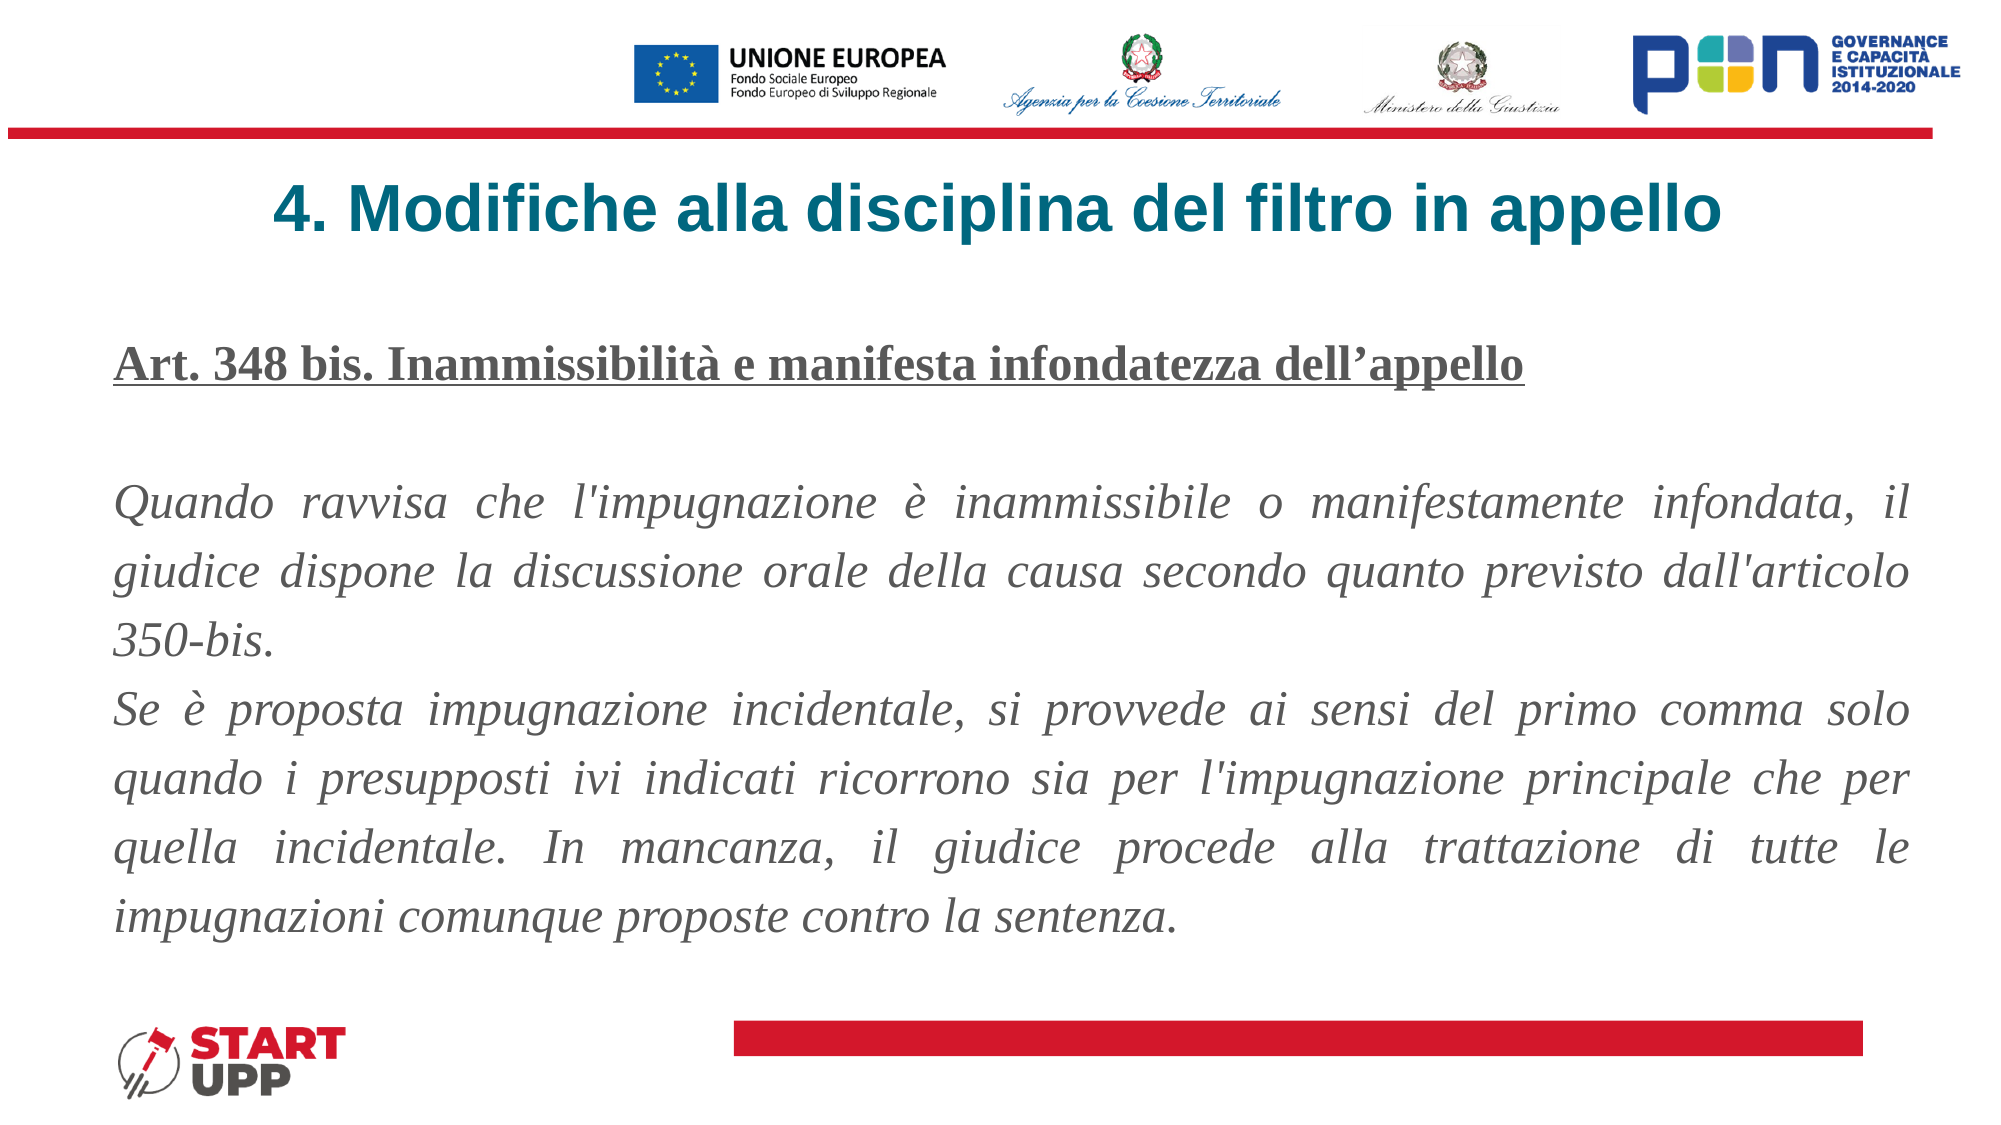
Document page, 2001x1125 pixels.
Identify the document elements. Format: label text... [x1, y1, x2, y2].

list Art. 348 bis. Inammissibilità e manifesta infondatezza dell’appello Quando ravvisa che l'impugnazione è inammissibile o manifestamente infondata, il giudice dispone la discussione orale della causa secondo quanto previsto dall'articolo 350-bis. Se è proposta impugnazione incidentale, si provvede ai sensi del primo comma solo quando i presupposti ivi indicati ricorrono sia per l'impugnazione principale che per quella incidentale. In mancanza, il giudice procede alla trattazione di tutte le impugnazioni comunque proposte contro la sentenza. [67, 301, 1933, 1000]
picture [612, 24, 1972, 119]
title 4. Modifiche alla disciplina del filtro in appello [67, 144, 1932, 271]
picture [114, 1019, 351, 1103]
